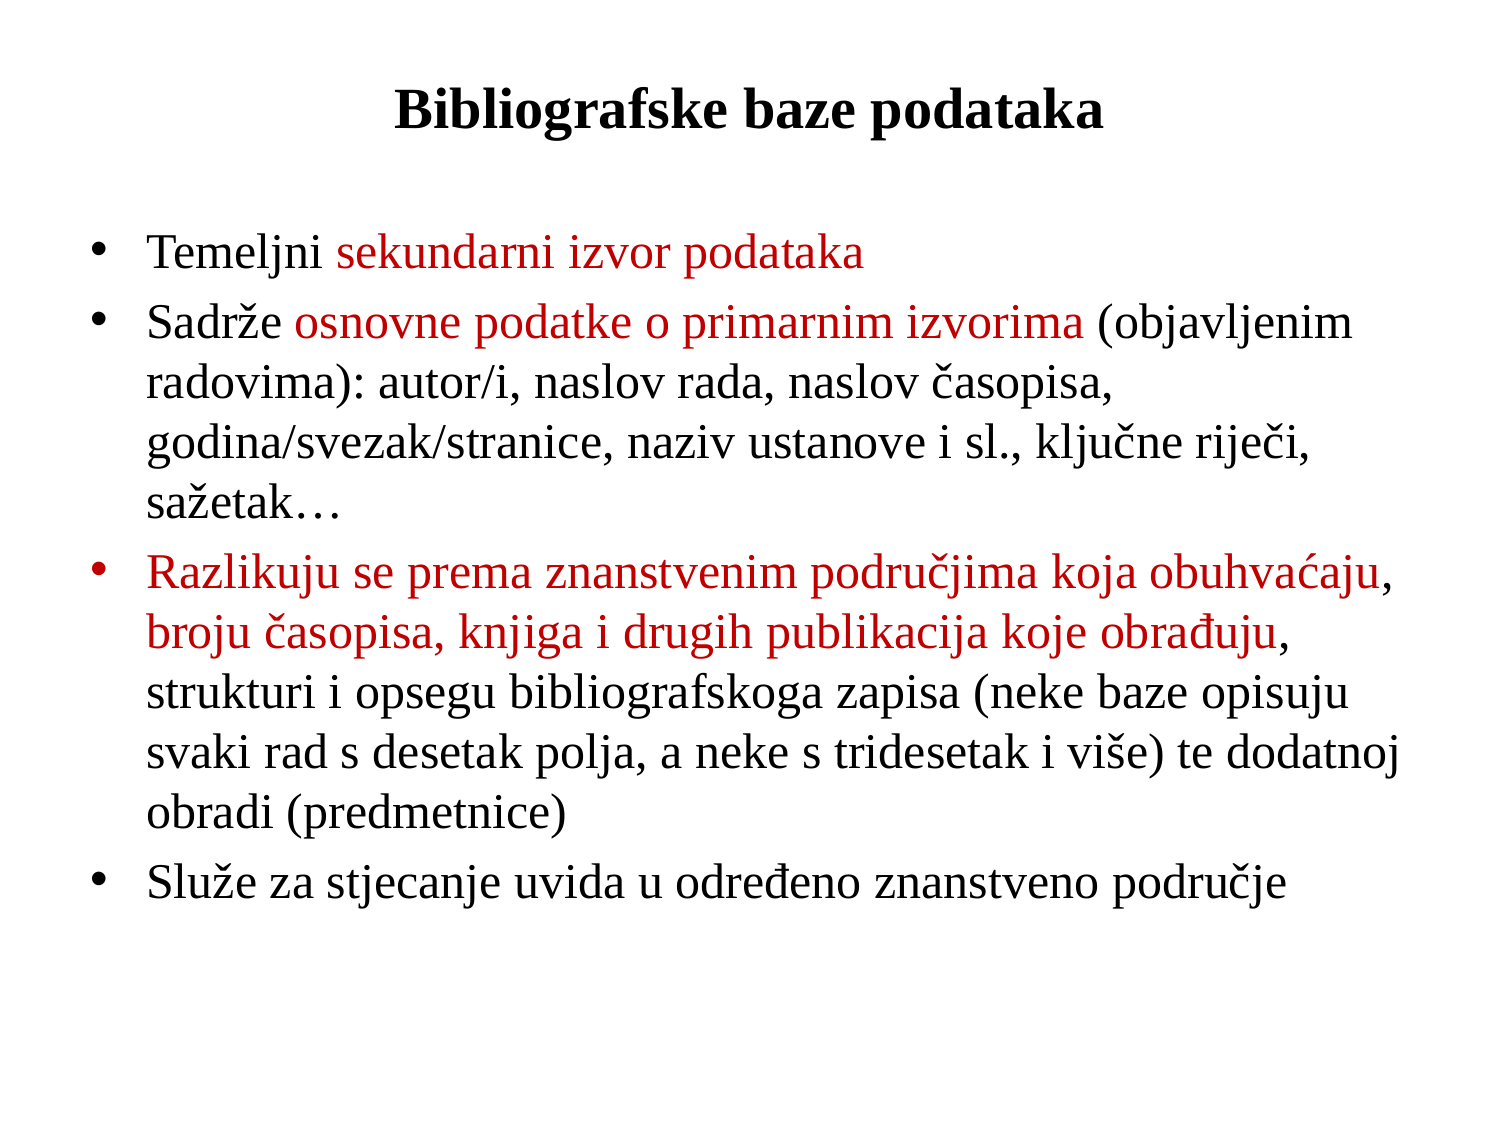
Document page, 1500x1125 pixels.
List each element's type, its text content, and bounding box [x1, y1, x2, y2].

title Bibliografske baze podataka [75, 46, 1425, 164]
list Temeljni sekundarni izvor podataka Sadrže osnovne podatke o primarnim izvorima (objavljenim radovima): autor/i, naslov rada, naslov časopisa, godina/svezak/stranice, naziv ustanove i sl., ključne riječi, sažetak… Razlikuju se prema znanstvenim područjima koja obuhvaćaju, broju časopisa, knjiga i drugih publikacija koje obrađuju, strukturi i opsegu bibliografskoga zapisa (neke baze opisuju svaki rad s desetak polja, a neke s tridesetak i više) te dodatnoj obradi (predmetnice) Služe za stjecanje uvida u određeno znanstveno područje [75, 210, 1425, 1006]
